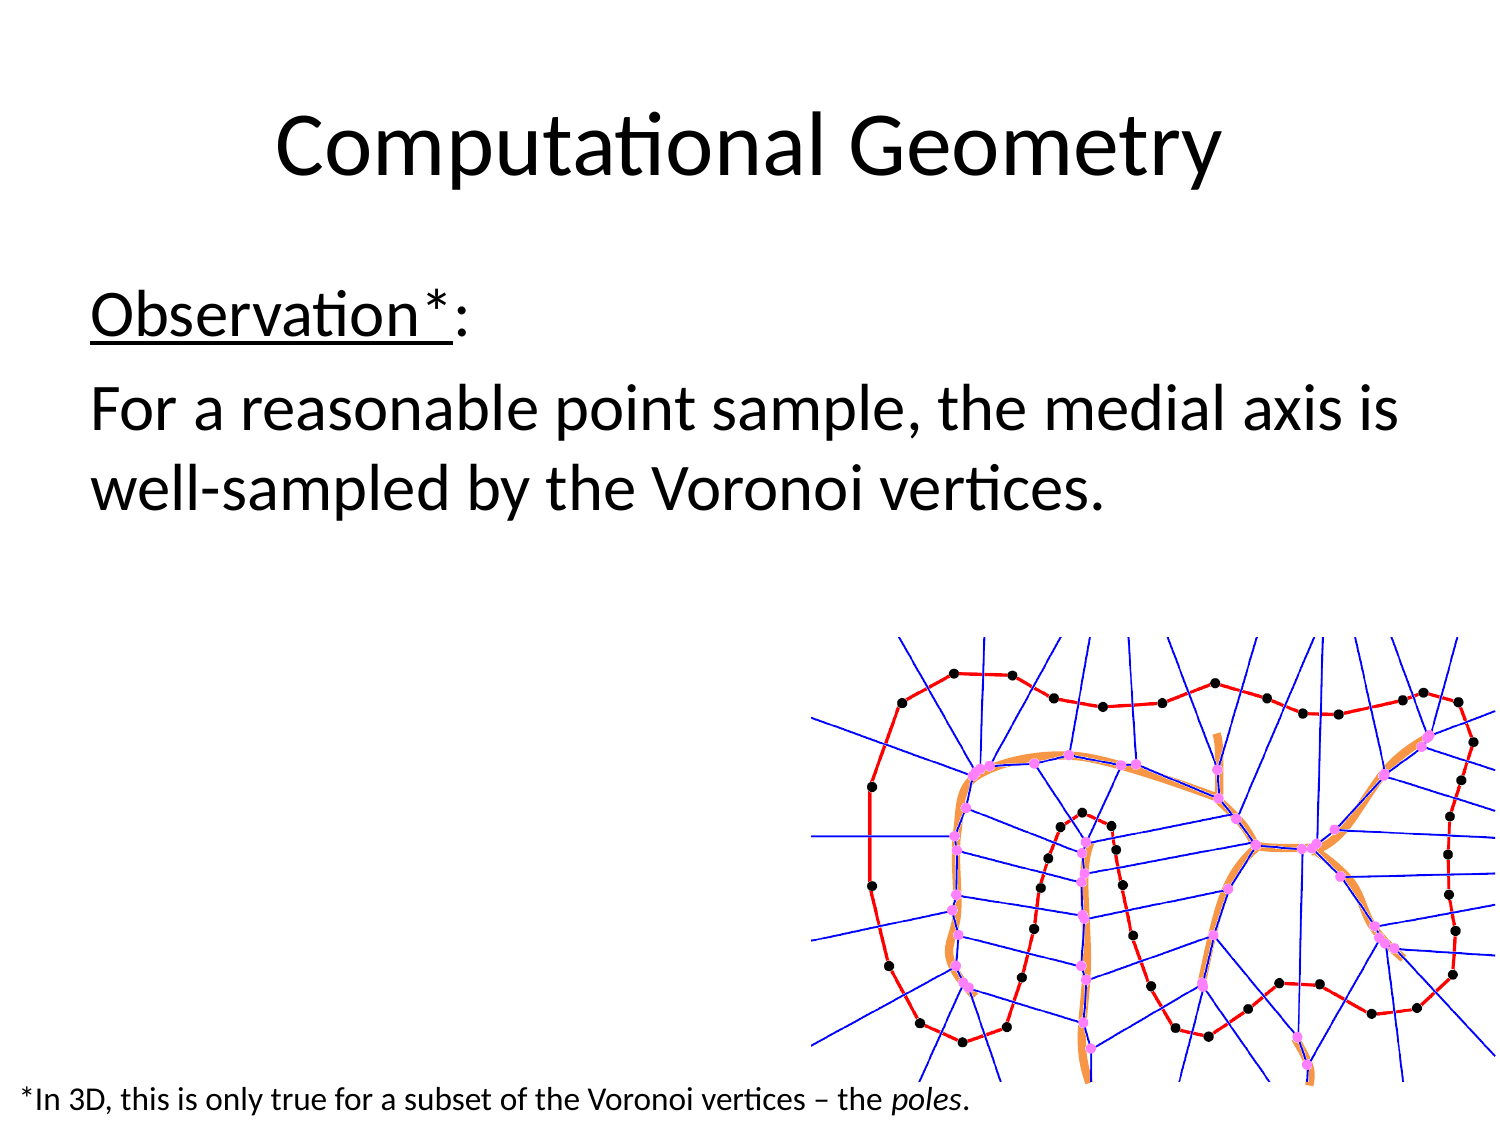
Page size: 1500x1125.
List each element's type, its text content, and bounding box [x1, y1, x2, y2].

title Computational Geometry [75, 45, 1425, 233]
text_box *In 3D, this is only true for a subset of the Voronoi vertices – the poles. [3, 1069, 986, 1125]
list Observation*: For a reasonable point sample, the medial axis is well-sampled by the Voronoi vertices. [75, 262, 1425, 1069]
picture [811, 637, 1500, 1082]
